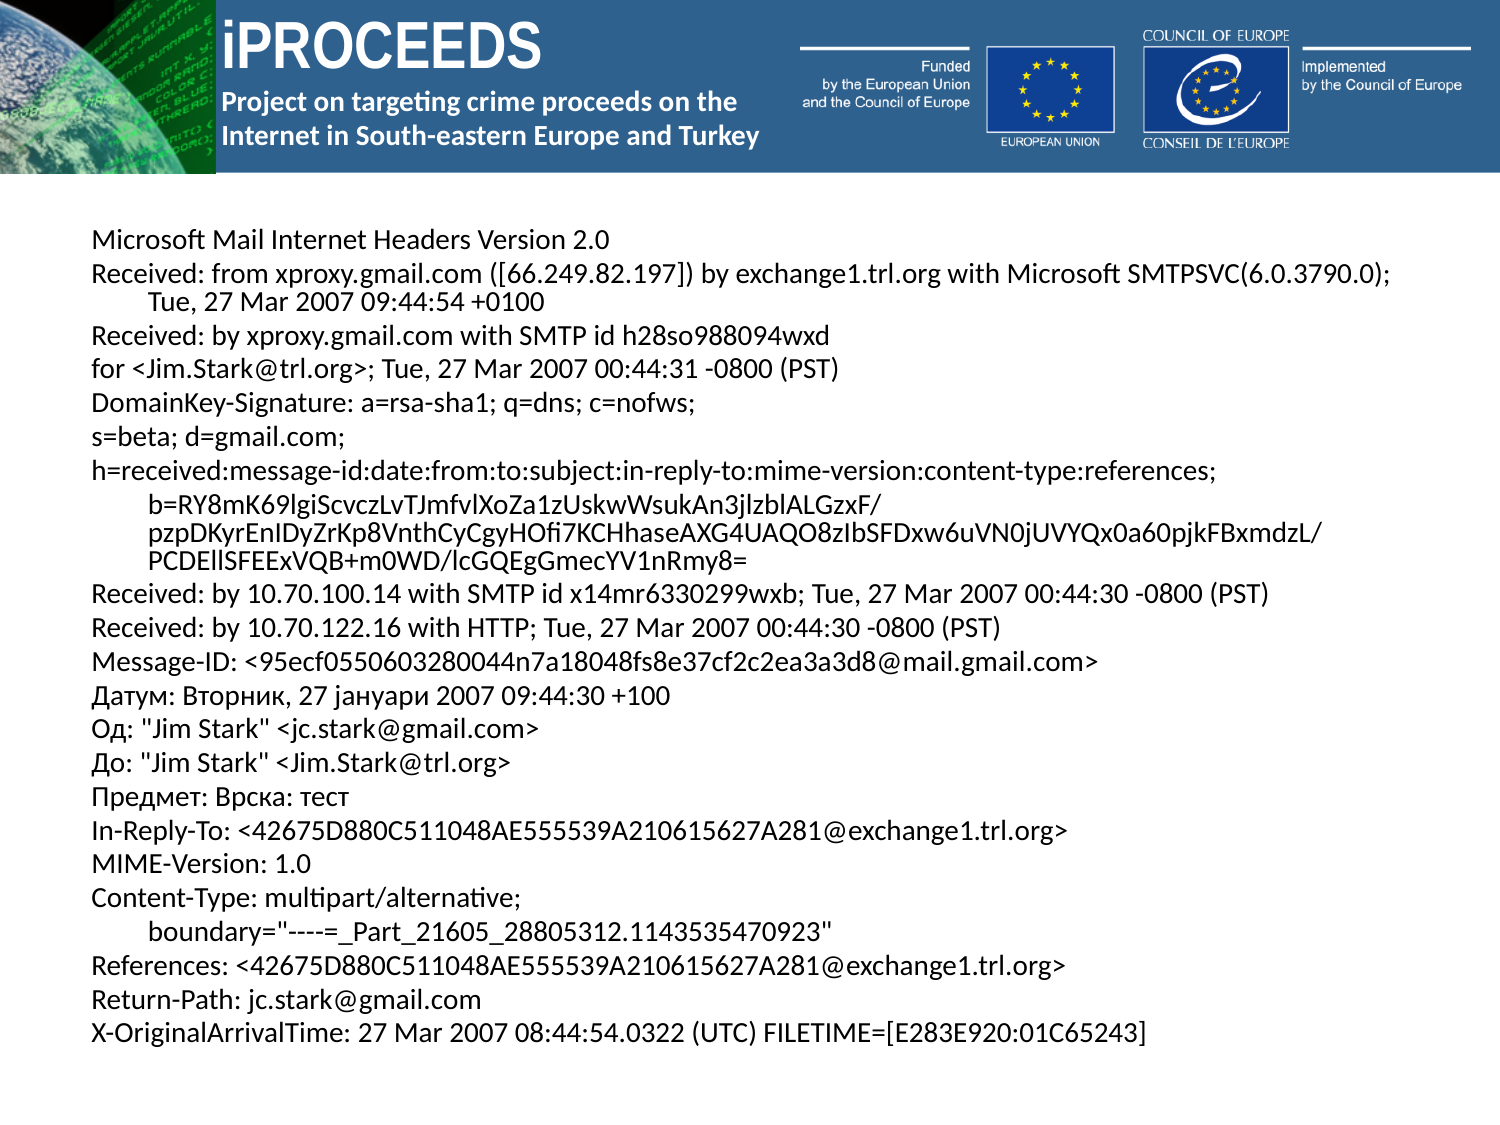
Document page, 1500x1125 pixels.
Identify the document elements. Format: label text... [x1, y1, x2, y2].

picture [800, 30, 1471, 148]
text_box Microsoft Mail Internet Headers Version 2.0 Received: from xproxy.gmail.com ([66.249.82.197]) by exchange1.trl.org with Microsoft SMTPSVC(6.0.3790.0); Tue, 27 Mar 2007 09:44:54 +0100 Received: by xproxy.gmail.com with SMTP id h28so988094wxd for <Jim.Stark@trl.org>; Tue, 27 Mar 2007 00:44:31 -0800 (PST) DomainKey-Signature: a=rsa-sha1; q=dns; c=nofws; s=beta; d=gmail.com; h=received:message-id:date:from:to:subject:in-reply-to:mime-version:content-type:references; b=RY8mK69lgiScvczLvTJmfvlXoZa1zUskwWsukAn3jlzblALGzxF/pzpDKyrEnIDyZrKp8VnthCyCgyHOfi7KCHhaseAXG4UAQO8zIbSFDxw6uVN0jUVYQx0a60pjkFBxmdzL/PCDEllSFEExVQB+m0WD/lcGQEgGmecYV1nRmy8= Received: by 10.70.100.14 with SMTP id x14mr6330299wxb; Tue, 27 Mar 2007 00:44:30 -0800 (PST) Received: by 10.70.122.16 with HTTP; Tue, 27 Mar 2007 00:44:30 -0800 (PST) Message-ID: <95ecf0550603280044n7a18048fs8e37cf2c2ea3a3d8@mail.gmail.com> Датум: Вторник, 27 јануари 2007 09:44:30 +100 Од: "Jim Stark" <jc.stark@gmail.com> До: "Jim Stark" <Jim.Stark@trl.org> Предмет: Врска: тест In-Reply-To: <42675D880C511048AE555539A210615627A281@exchange1.trl.org> MIME-Version: 1.0 Content-Type: multipart/alternative; boundary="----=_Part_21605_28805312.1143535470923" References: <42675D880C511048AE555539A210615627A281@exchange1.trl.org> Return-Path: jc.stark@gmail.com X-OriginalArrivalTime: 27 Mar 2007 08:44:54.0322 (UTC) FILETIME=[E283E920:01C65243] [76, 219, 1427, 1106]
picture [0, 0, 216, 174]
